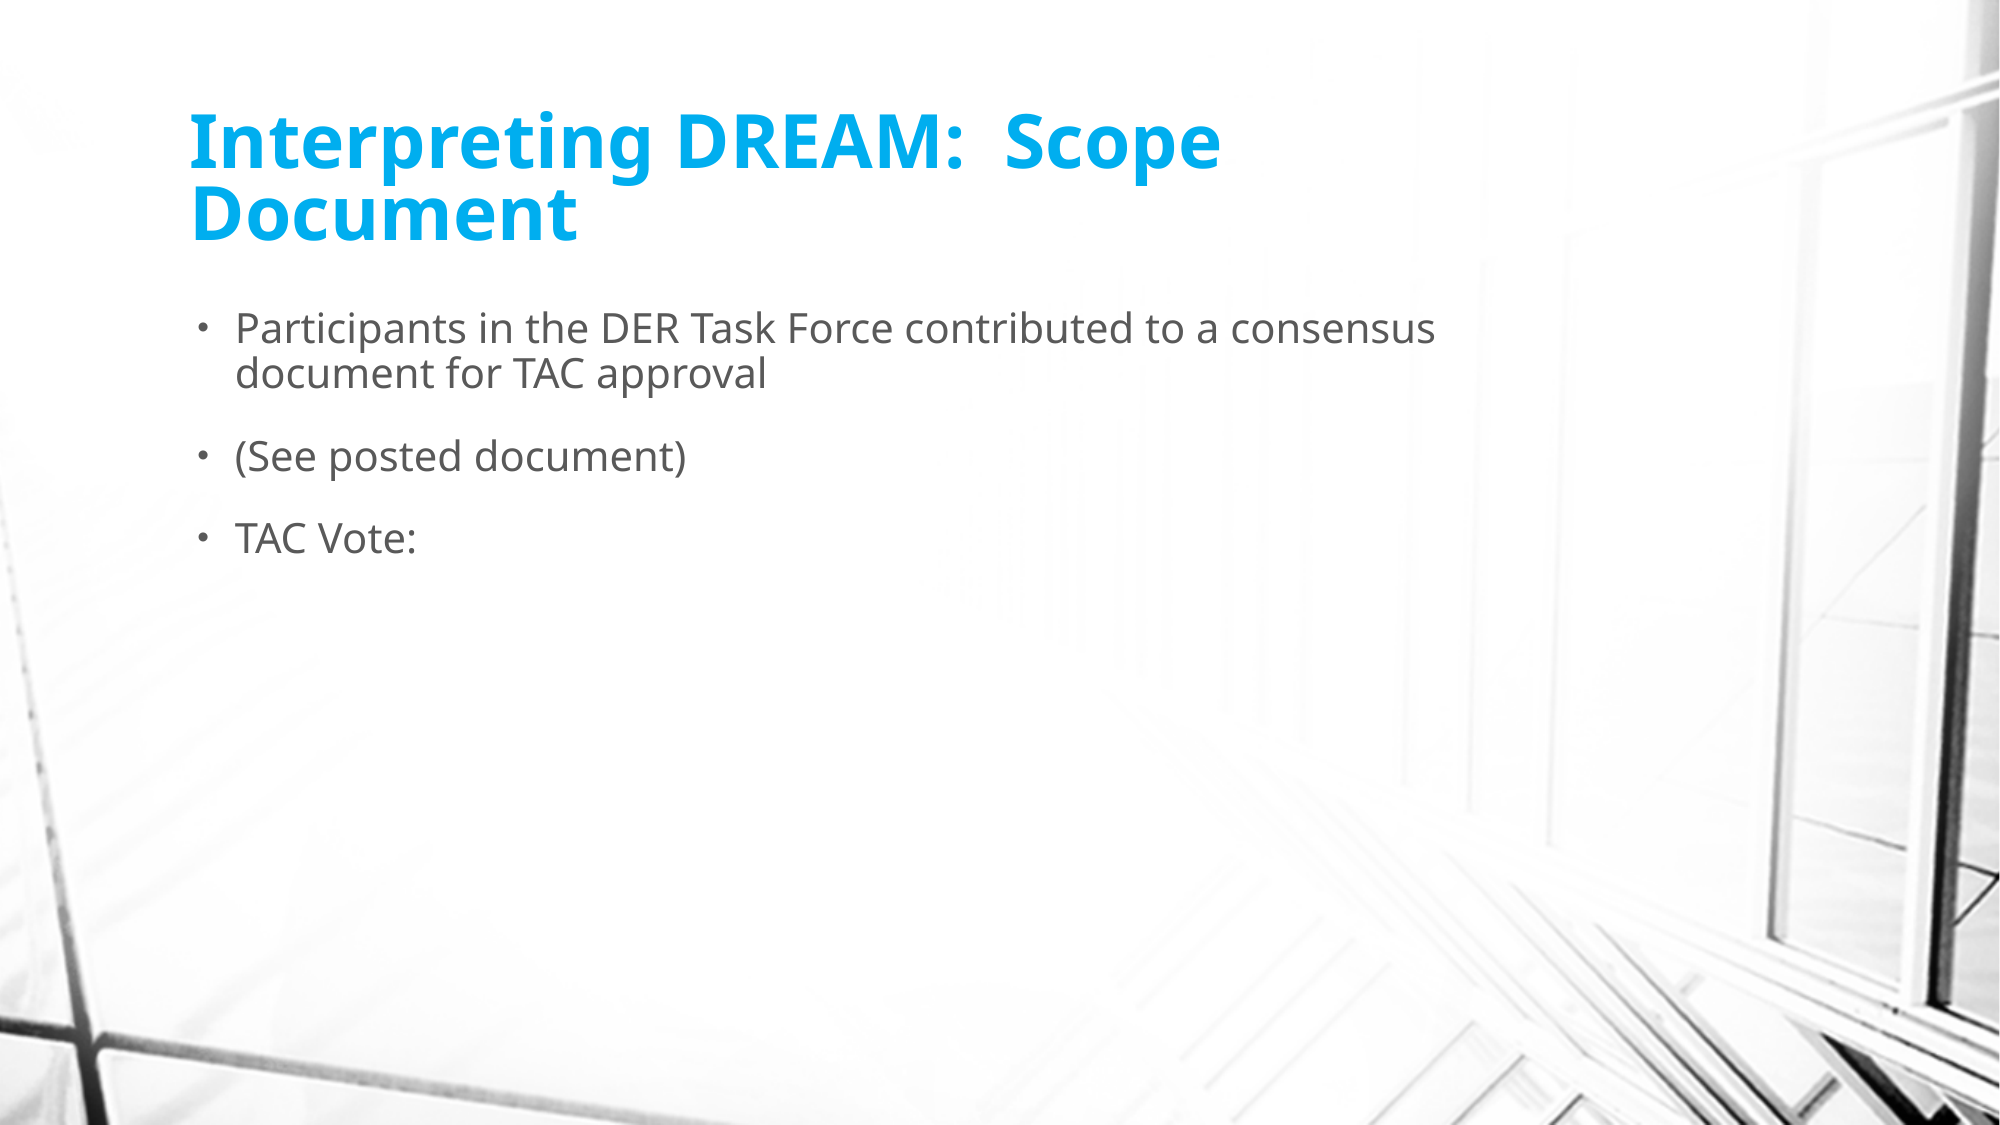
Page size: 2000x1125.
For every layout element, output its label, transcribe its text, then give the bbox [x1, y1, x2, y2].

title Interpreting DREAM: Scope Document [174, 87, 1600, 263]
list Participants in the DER Task Force contributed to a consensus document for TAC approval (See posted document) TAC Vote: [174, 299, 1600, 988]
picture [0, 0, 2000, 1125]
